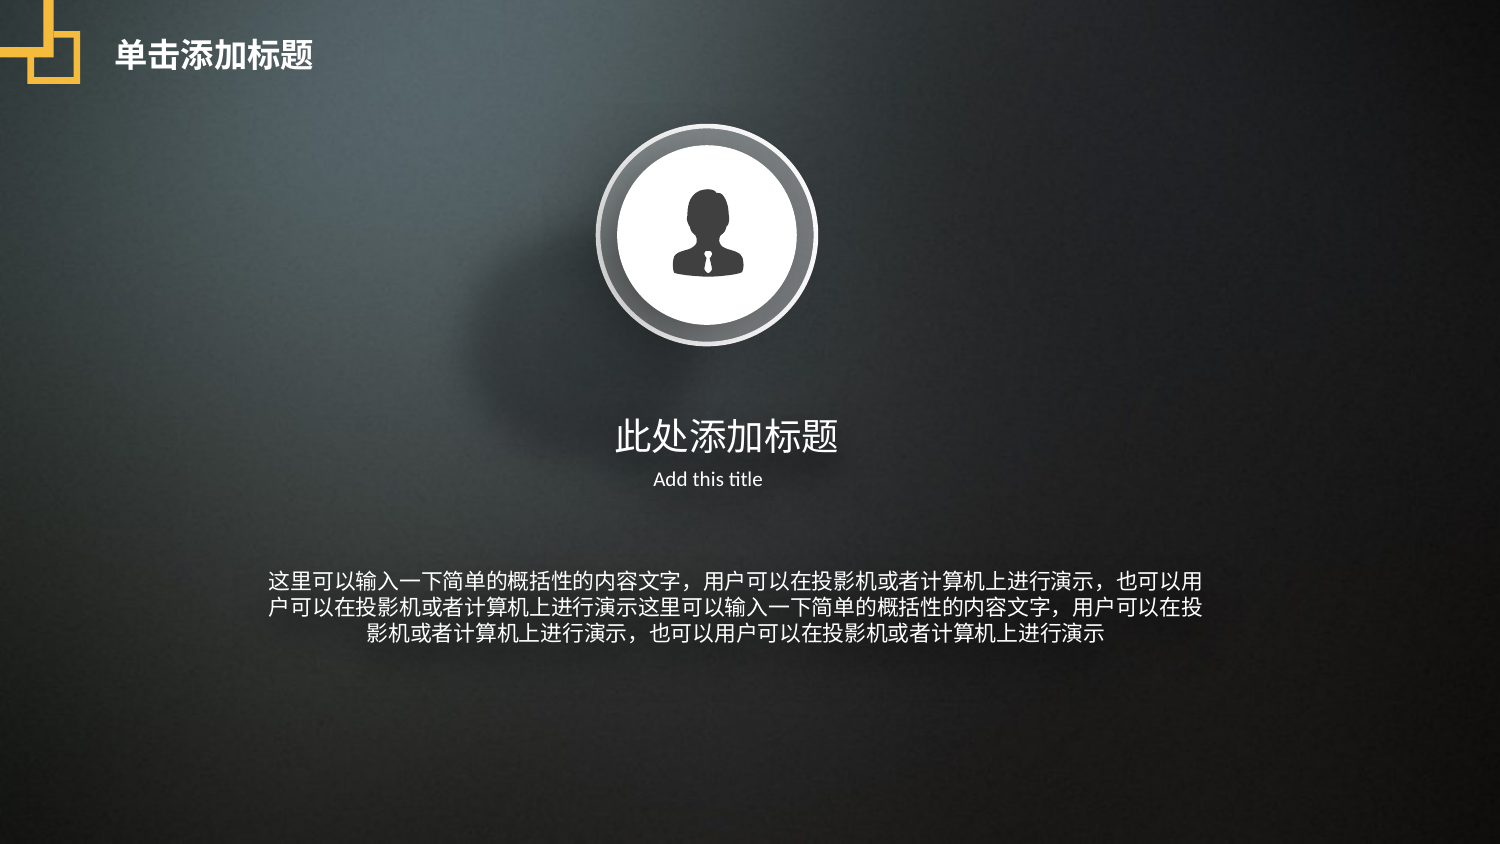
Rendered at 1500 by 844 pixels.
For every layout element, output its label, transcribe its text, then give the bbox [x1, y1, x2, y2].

text_box [616, 144, 798, 326]
text_box 此处添加标题 [599, 405, 855, 466]
picture [0, 0, 1500, 844]
text_box 这里可以输入一下简单的概括性的内容文字，用户可以在投影机或者计算机上进行演示，也可以用户可以在投影机或者计算机上进行演示这里可以输入一下简单的概括性的内容文字，用户可以在投影机或者计算机上进行演示，也可以用户可以在投影机或者计算机上进行演示 [243, 559, 1230, 680]
text_box [672, 189, 744, 277]
text_box 单击添加标题 [99, 26, 358, 82]
text_box [809, 194, 817, 240]
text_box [0, 1, 82, 82]
text_box Add this title [638, 457, 779, 498]
